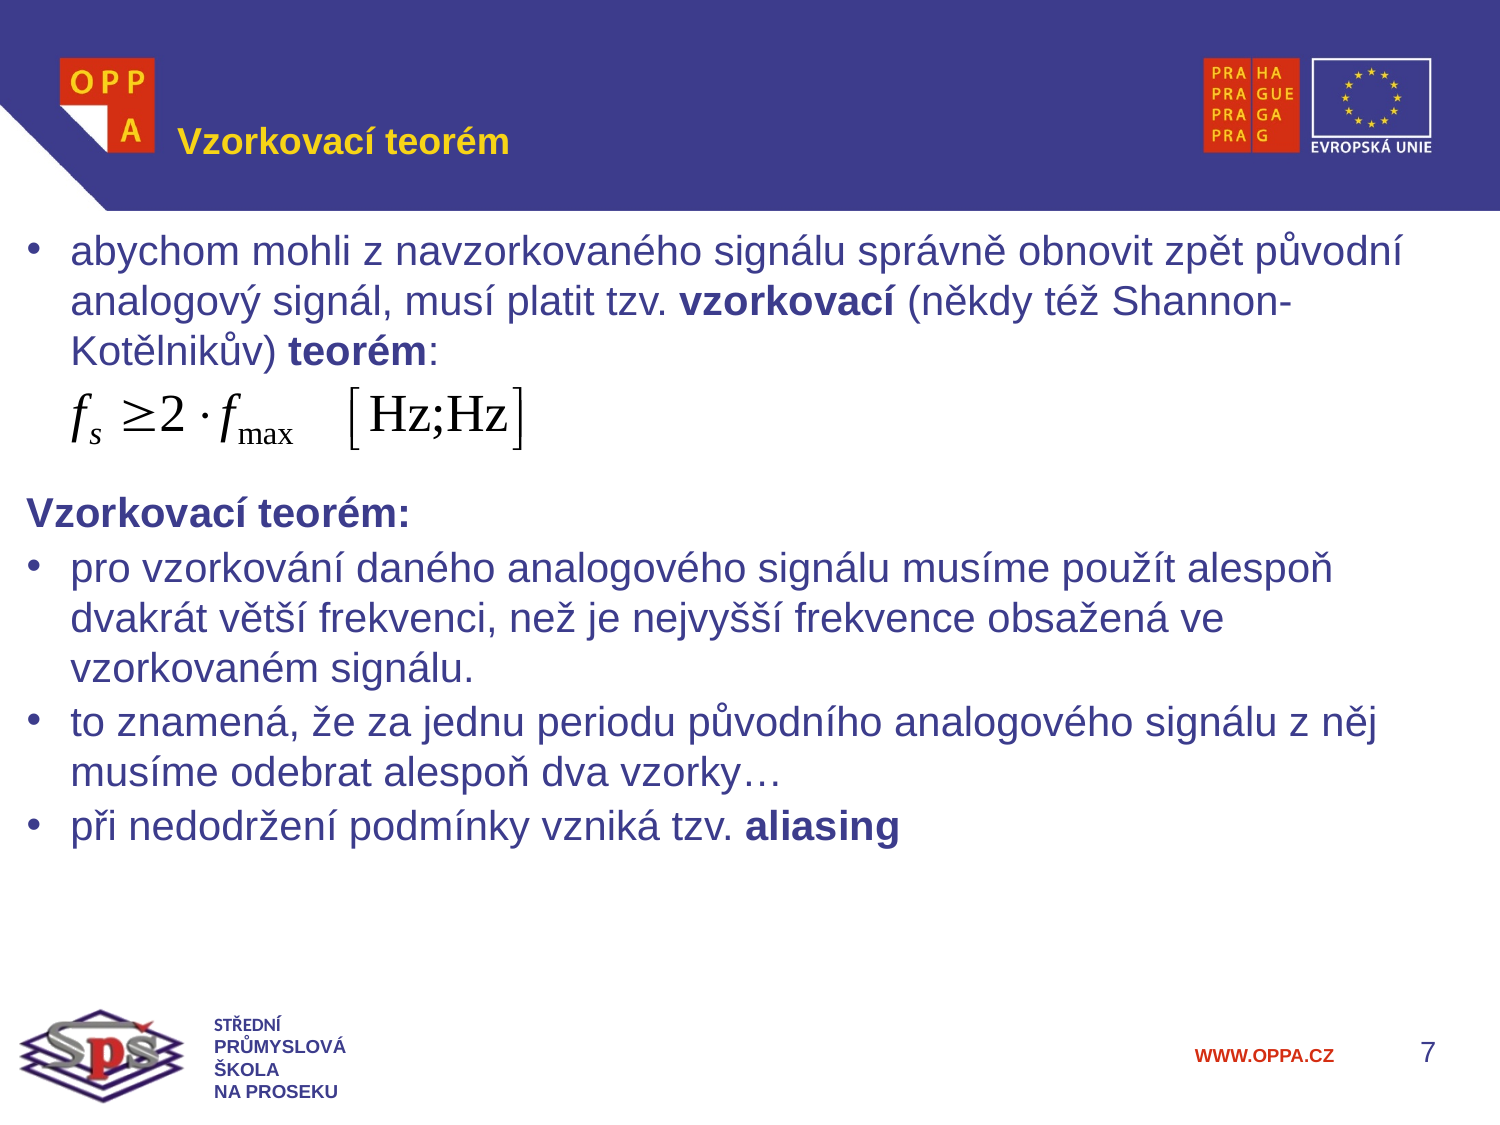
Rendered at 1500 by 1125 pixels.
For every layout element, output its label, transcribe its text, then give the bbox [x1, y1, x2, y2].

text_box abychom mohli z navzorkovaného signálu správně obnovit zpět původní analogový signál, musí platit tzv. vzorkovací (někdy též Shannon-Kotělnikův) teorém: Vzorkovací teorém: pro vzorkování daného analogového signálu musíme použít alespoň dvakrát větší frekvenci, než je nejvyšší frekvence obsažená ve vzorkovaném signálu. to znamená, že za jednu periodu původního analogového signálu z něj musíme odebrat alespoň dva vzorky… při nedodržení podmínky vzniká tzv. aliasing [11, 216, 1495, 857]
picture [0, 0, 1500, 211]
title Vzorkovací teorém [177, 38, 1171, 162]
slide_number 7 [1339, 1015, 1437, 1069]
text_box STŘEDNÍ PRŮMYSLOVÁ ŠKOLA NA PROSEKU [199, 1004, 509, 1110]
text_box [53, 377, 542, 461]
picture [19, 1001, 186, 1107]
